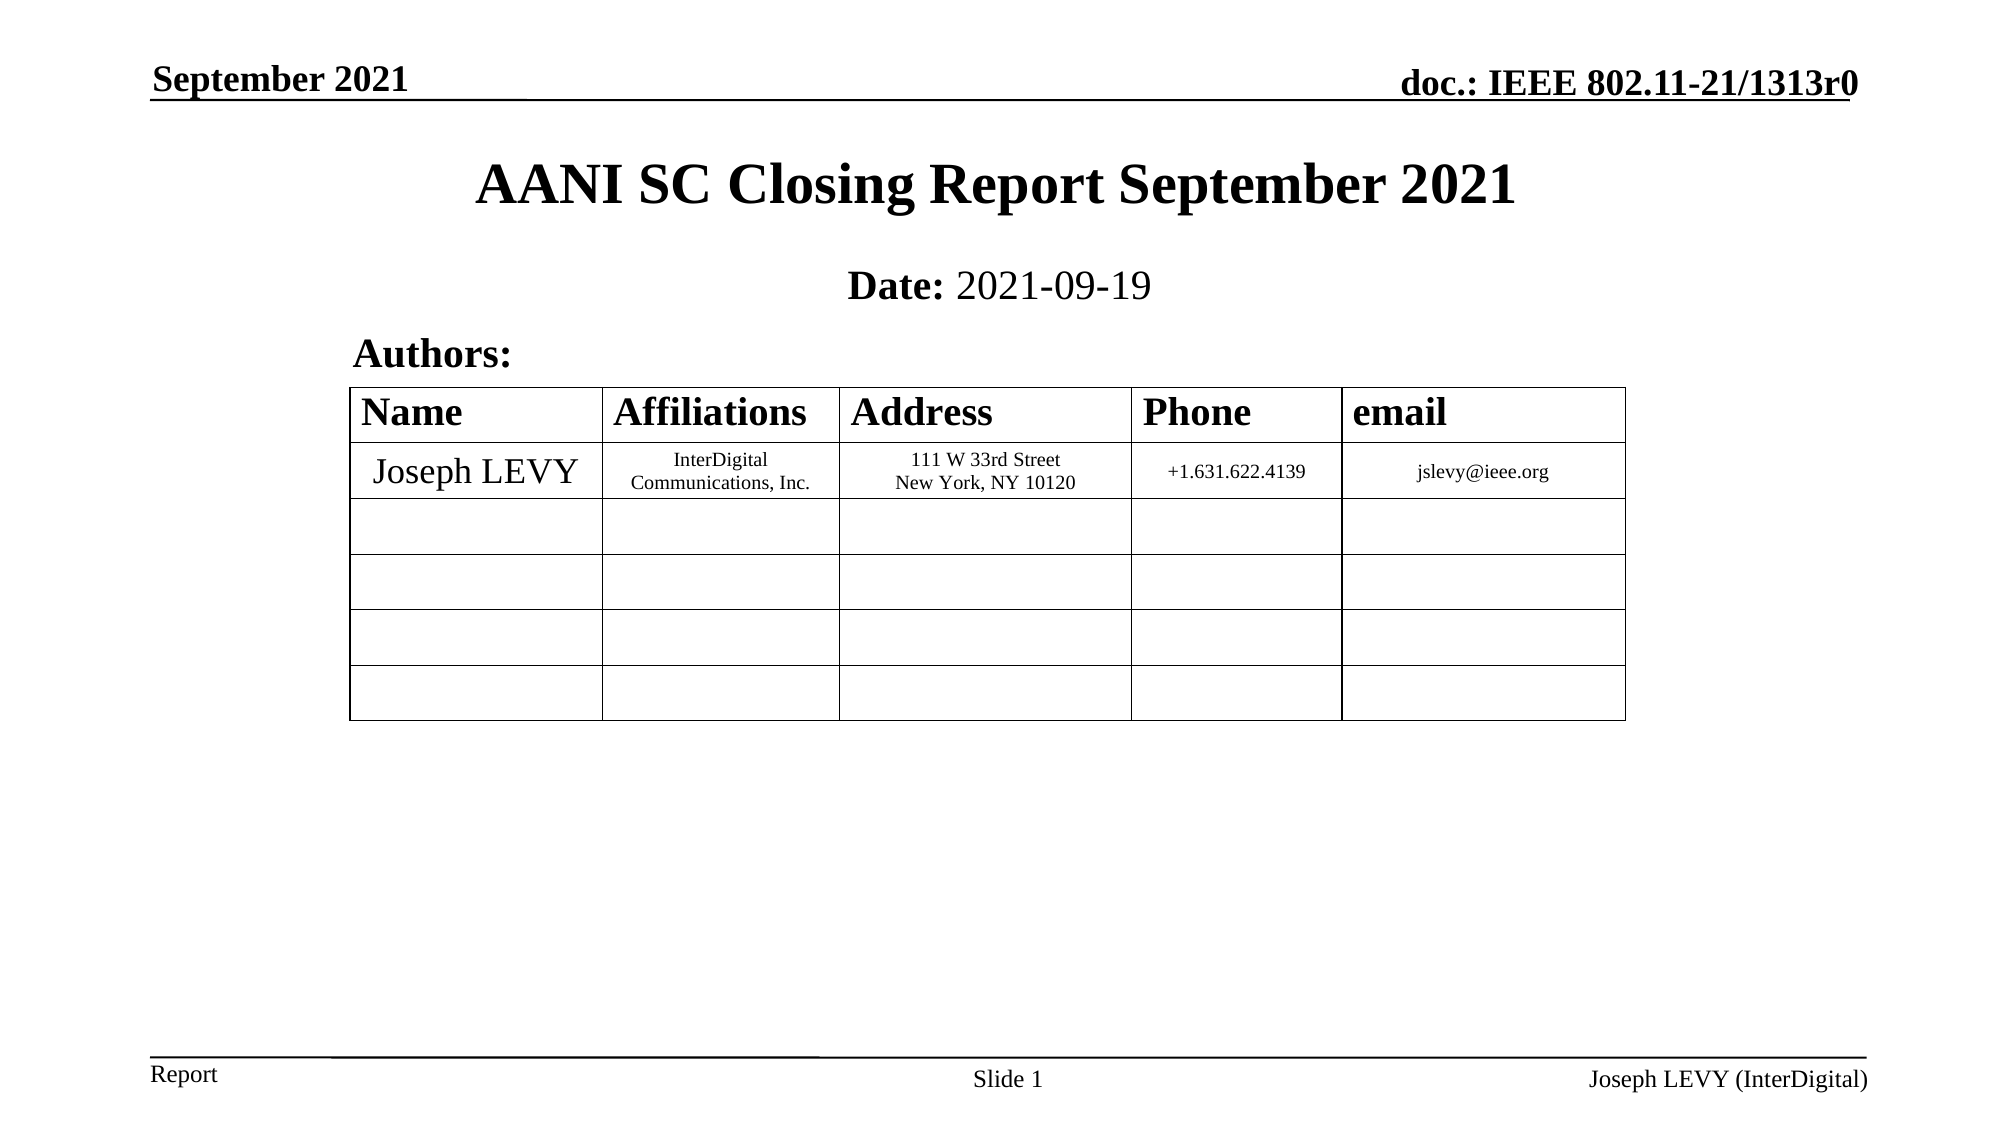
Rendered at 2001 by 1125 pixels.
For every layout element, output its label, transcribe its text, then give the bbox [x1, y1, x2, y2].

text_box Authors: [337, 318, 575, 381]
footer Joseph LEVY (InterDigital) [1171, 1061, 1869, 1093]
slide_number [152, 54, 563, 100]
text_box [334, 386, 1654, 792]
text_box AANI SC Closing Report September 2021 [281, 137, 1713, 250]
text_box Date: 2021-09-19 [362, 249, 1638, 313]
slide_number Slide 1 [950, 1061, 1067, 1123]
